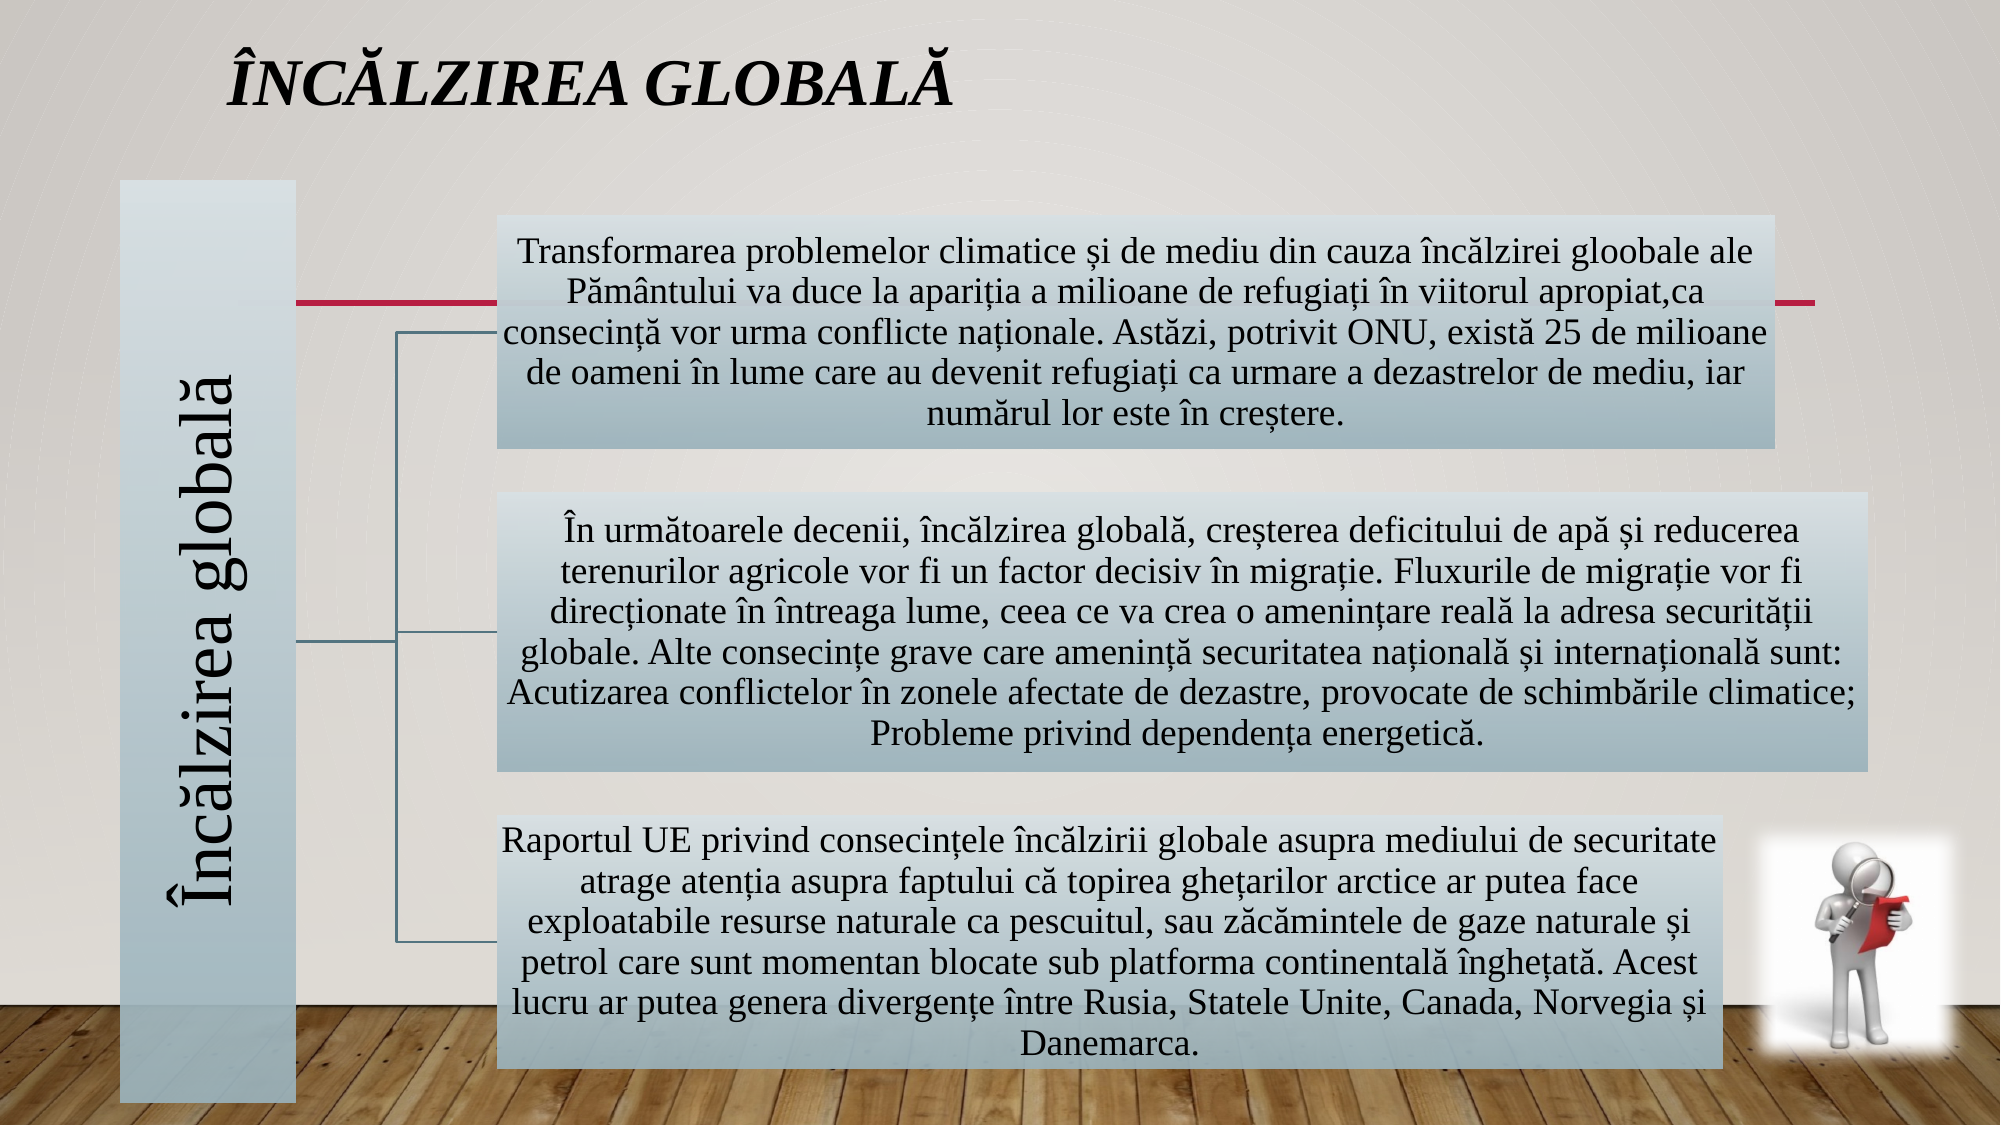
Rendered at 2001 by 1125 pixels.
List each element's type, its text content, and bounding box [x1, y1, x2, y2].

picture [0, 817, 2000, 1125]
title Încălzirea globală [212, 40, 1788, 179]
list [119, 179, 1956, 1105]
